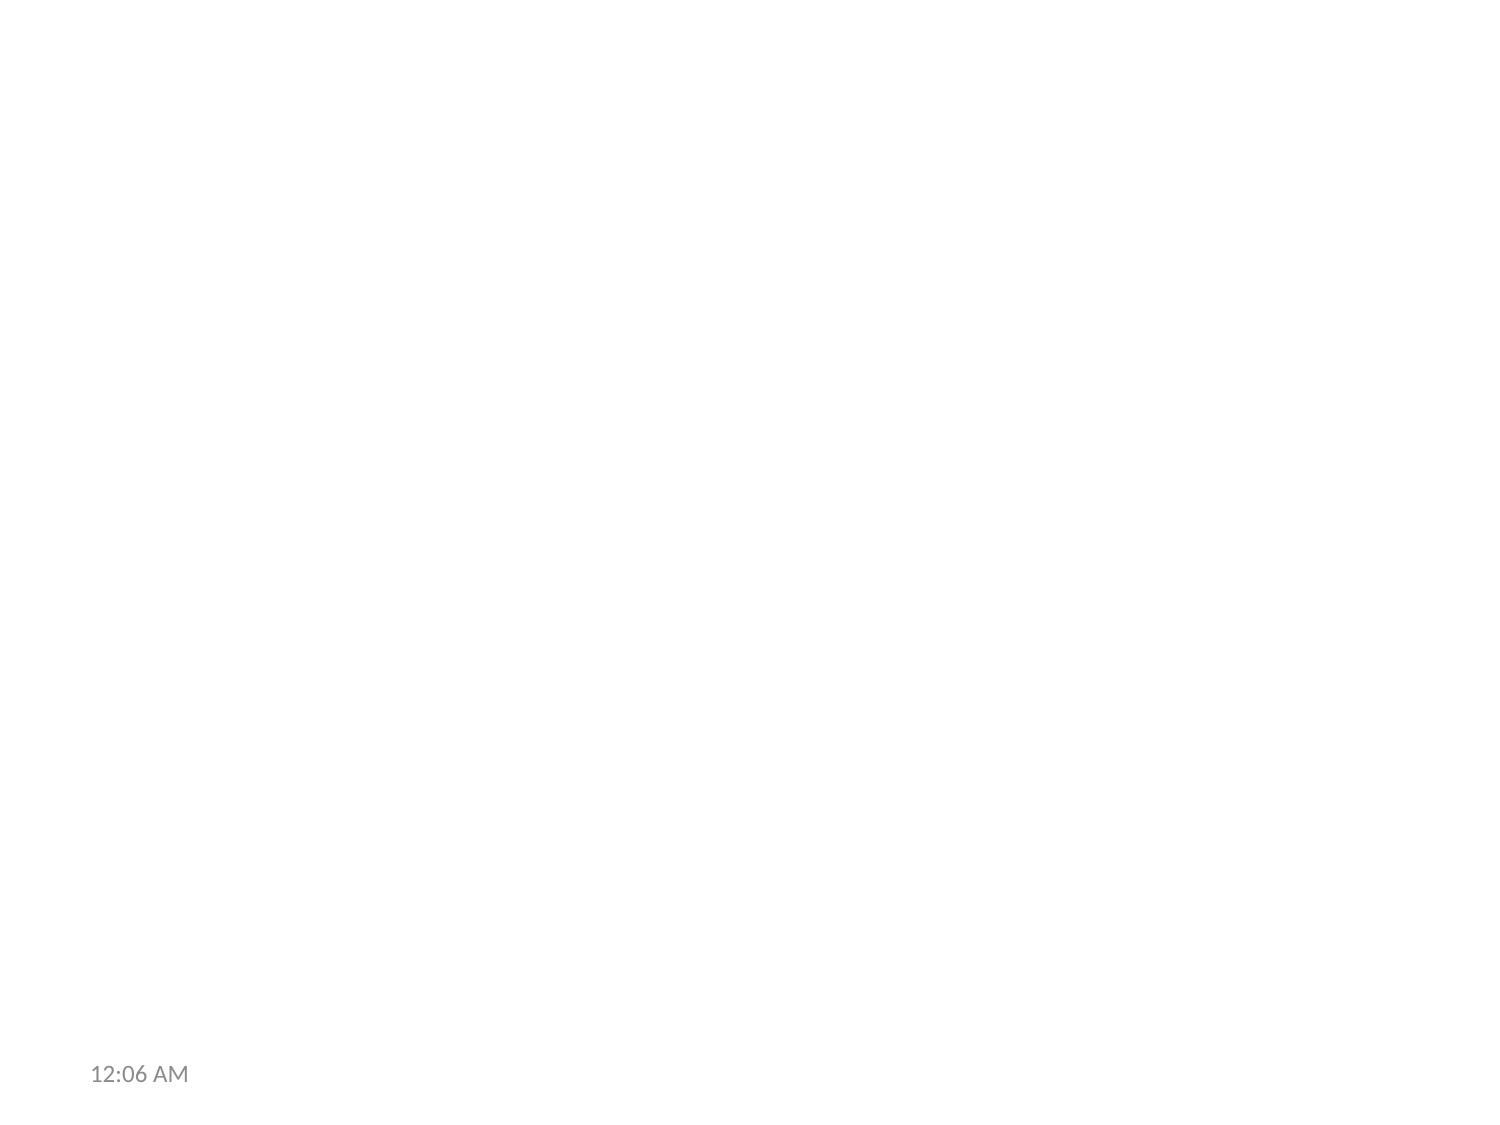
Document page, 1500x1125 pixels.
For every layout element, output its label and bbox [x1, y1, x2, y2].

slide_number [75, 1042, 425, 1103]
